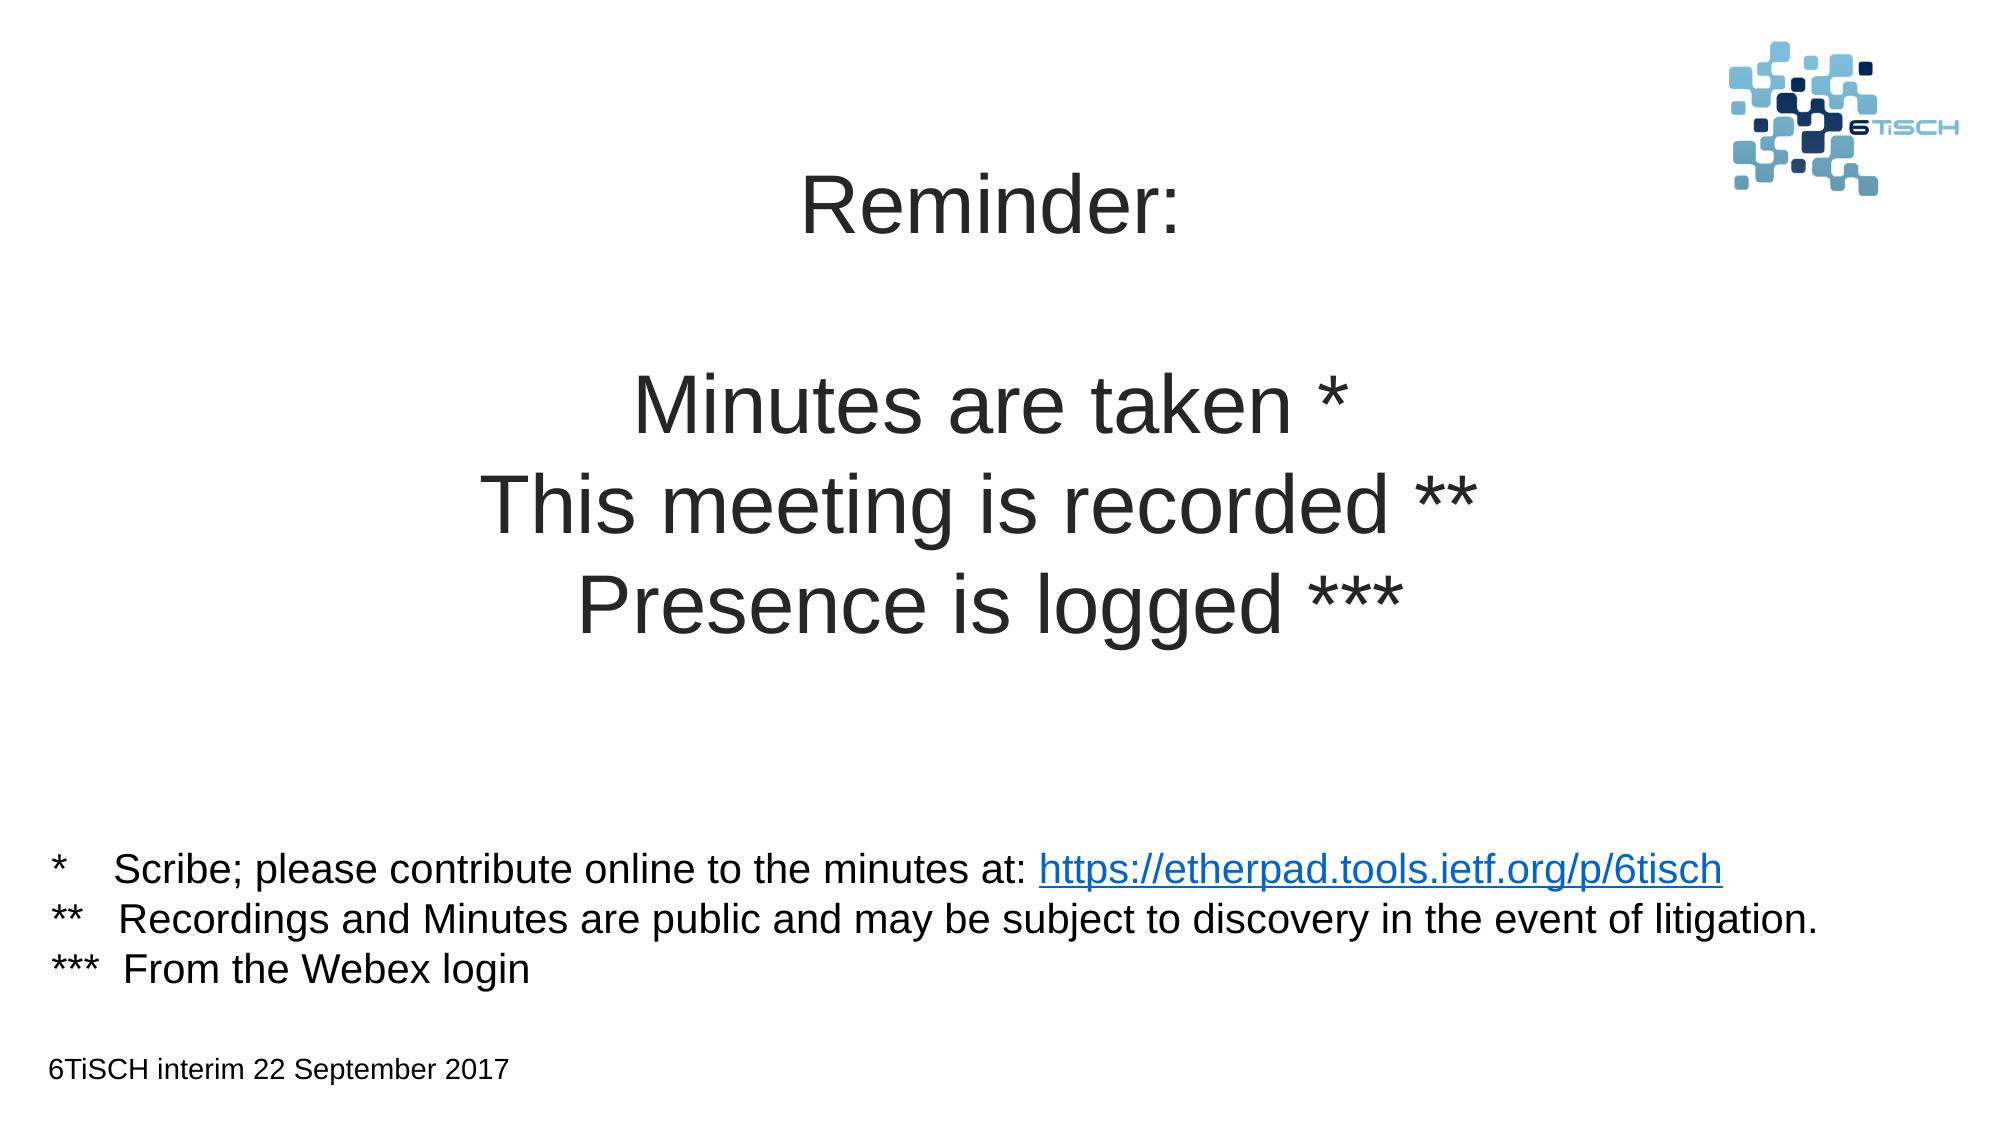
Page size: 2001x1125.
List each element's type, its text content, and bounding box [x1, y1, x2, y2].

text_box * Scribe; please contribute online to the minutes at: https://etherpad.tools.ietf.org/p/6tisch ** Recordings and Minutes are public and may be subject to discovery in the event of litigation. *** From the Webex login [36, 834, 1969, 1000]
picture [1725, 37, 1963, 200]
text_box Reminder: Minutes are taken * This meeting is recorded ** Presence is logged *** [297, 87, 1686, 713]
